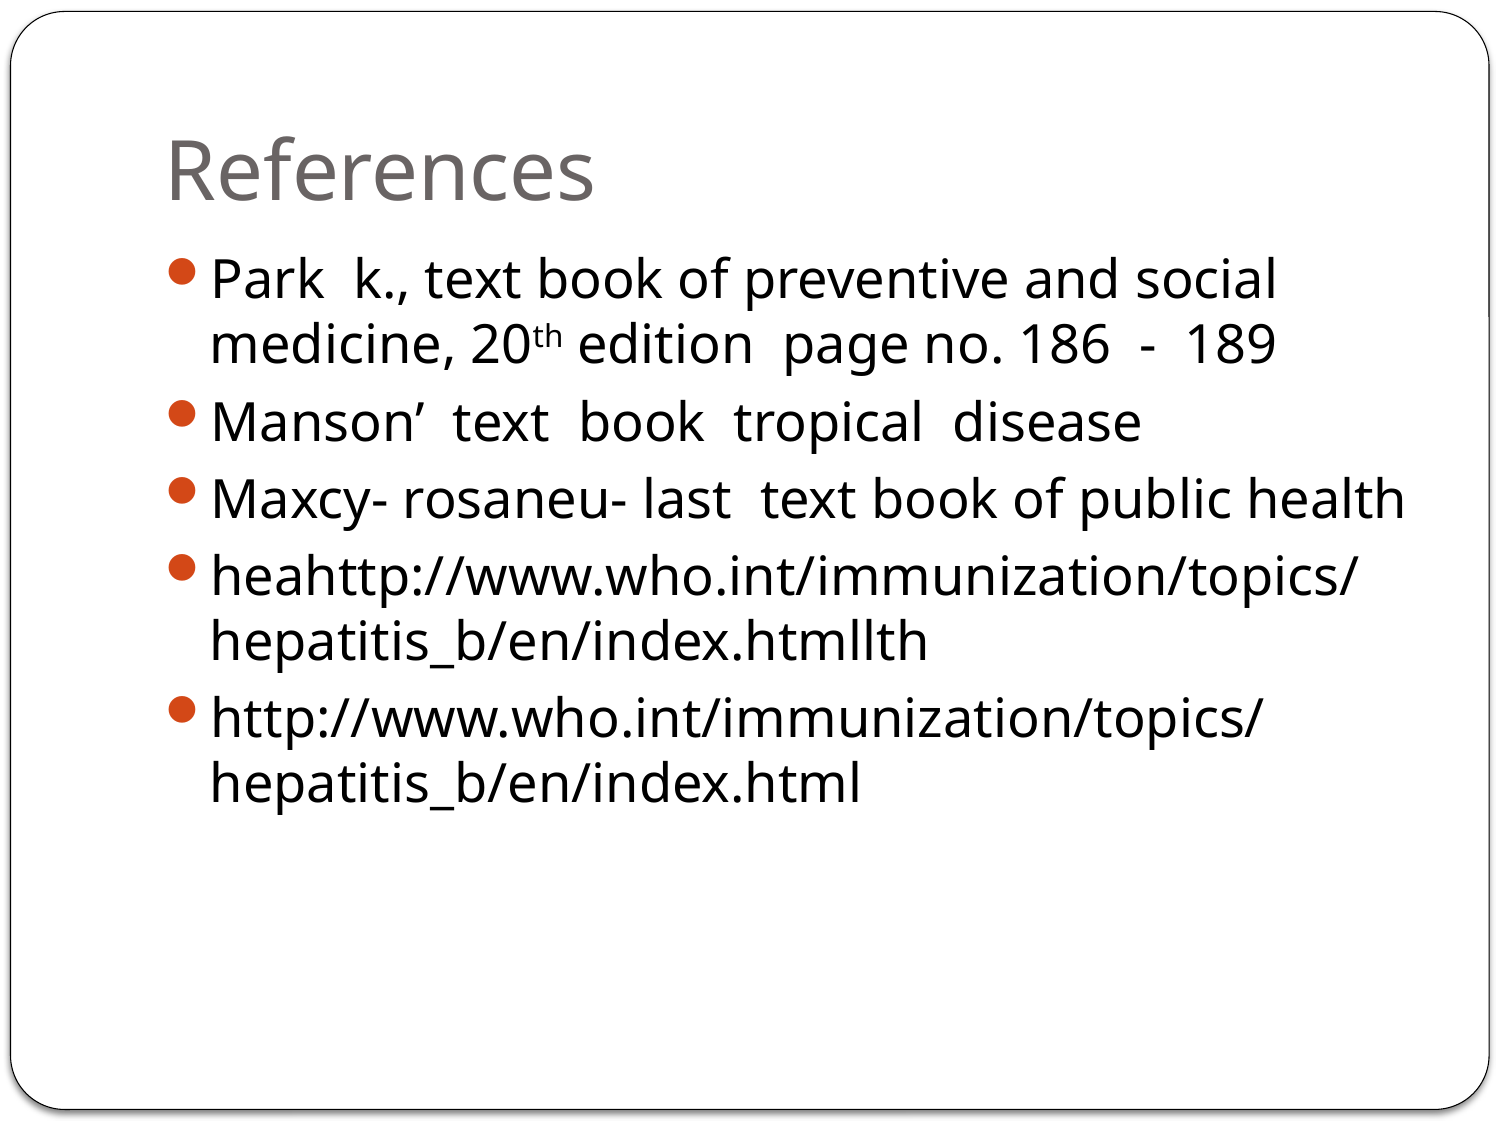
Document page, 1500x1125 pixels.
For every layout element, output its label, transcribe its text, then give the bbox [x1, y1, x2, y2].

title References [150, 45, 1425, 233]
list Park k., text book of preventive and social medicine, 20th edition page no. 186 - 189 Manson’ text book tropical disease Maxcy- rosaneu- last text book of public health heahttp://www.who.int/immunization/topics/hepatitis_b/en/index.htmllth http://www.who.int/immunization/topics/hepatitis_b/en/index.html [150, 237, 1425, 988]
